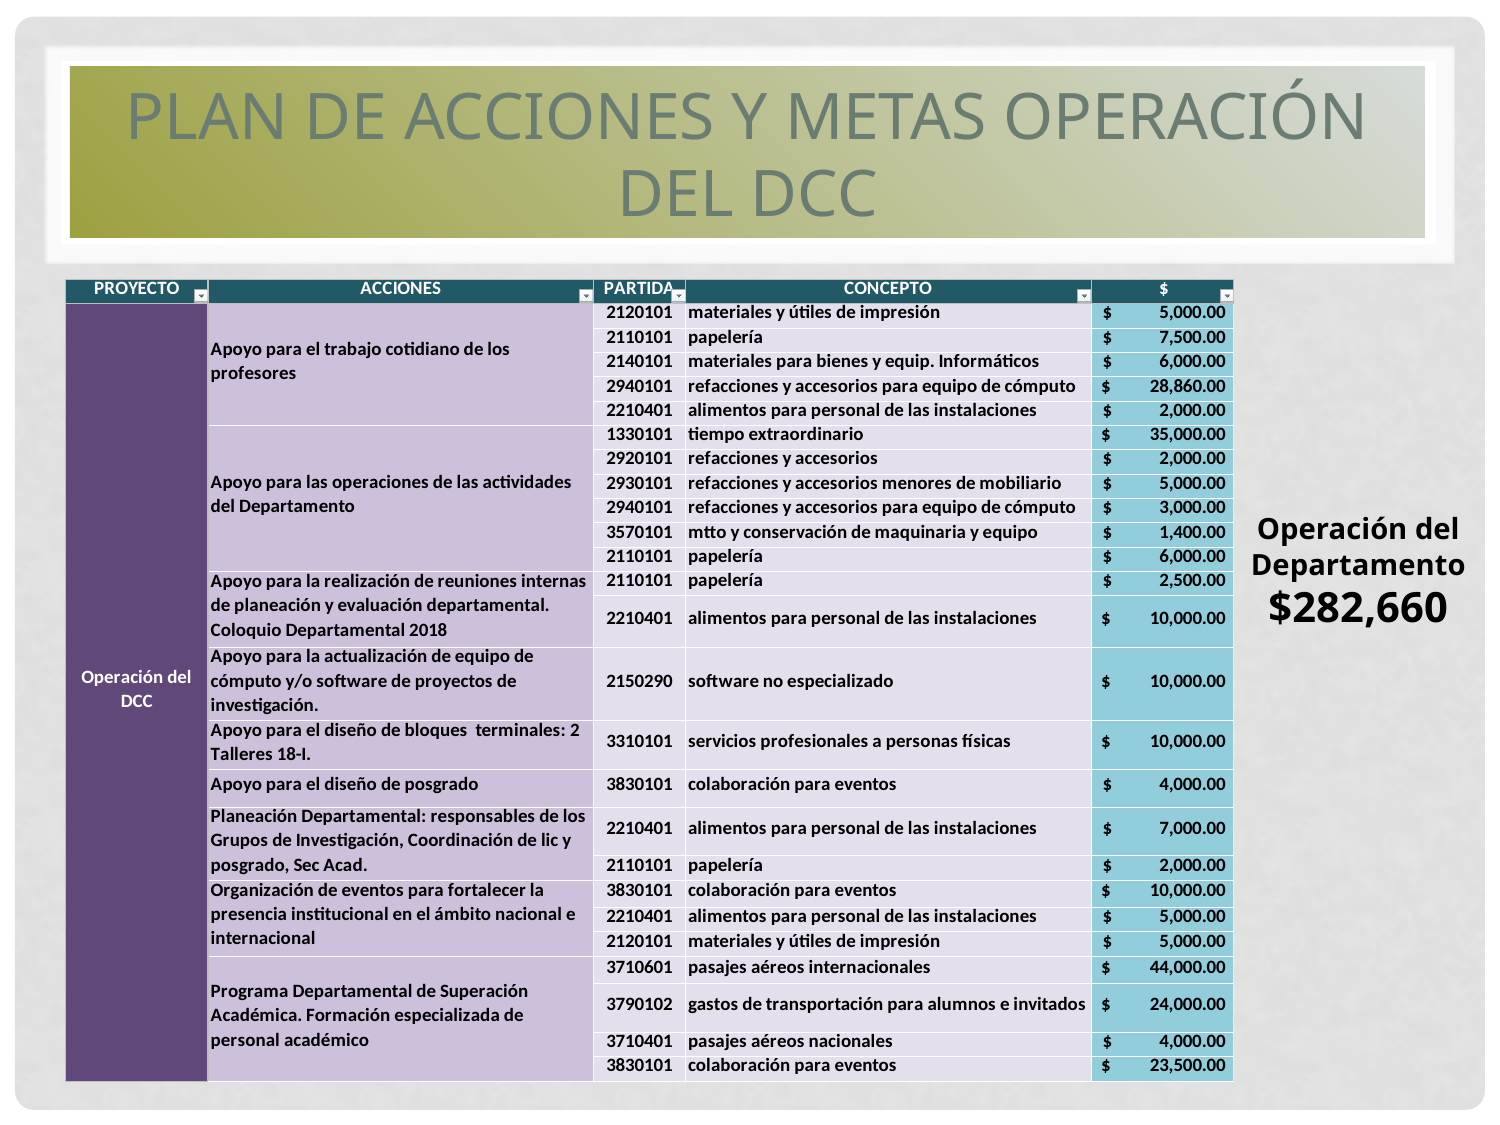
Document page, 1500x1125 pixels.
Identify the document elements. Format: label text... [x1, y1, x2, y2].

title Plan de acciones y metas operación del dcc [69, 66, 1425, 238]
text_box Operación del Departamento $282,660 [1235, 503, 1483, 639]
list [64, 278, 1235, 1083]
